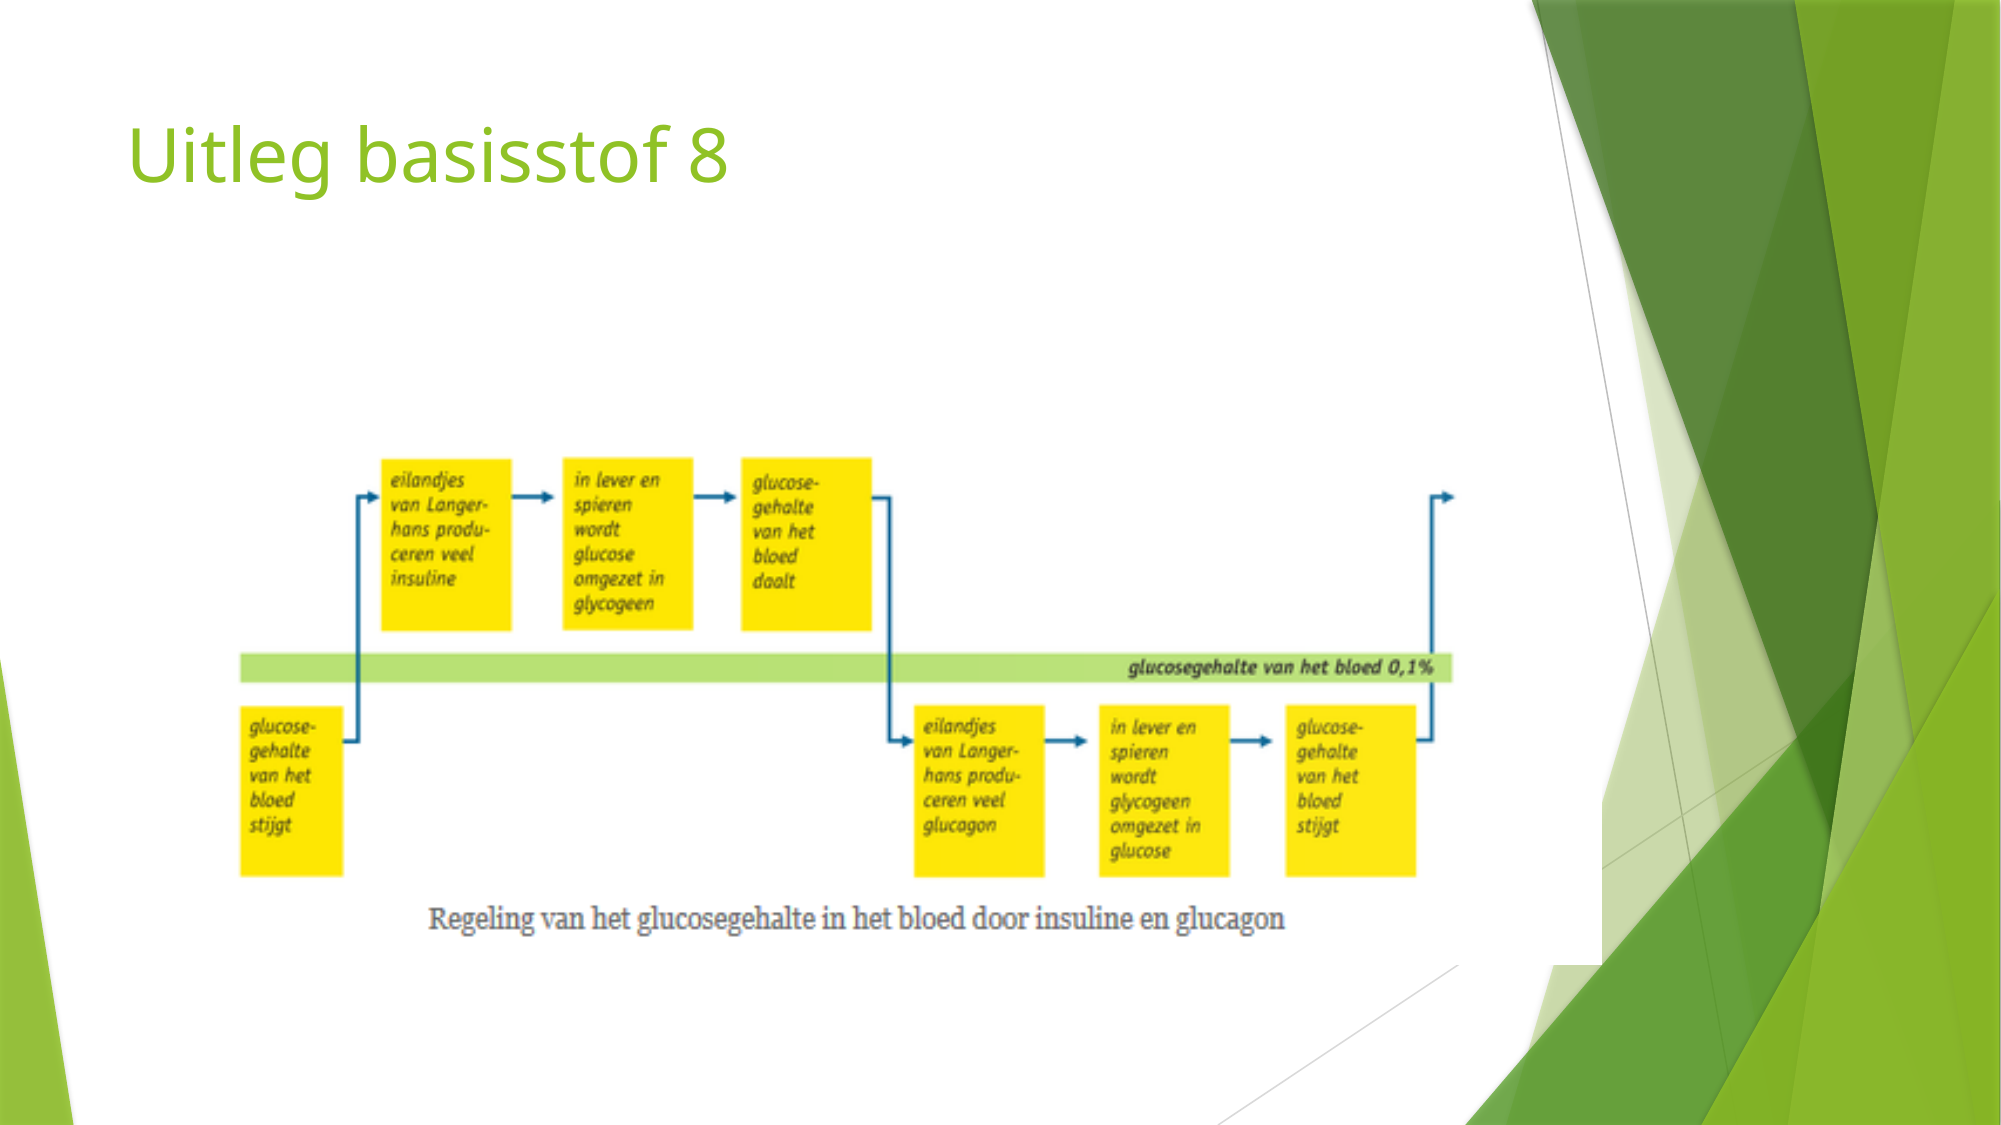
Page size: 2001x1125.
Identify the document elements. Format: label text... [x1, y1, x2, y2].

picture [61, 380, 1602, 965]
title Uitleg basisstof 8 [111, 99, 1522, 317]
